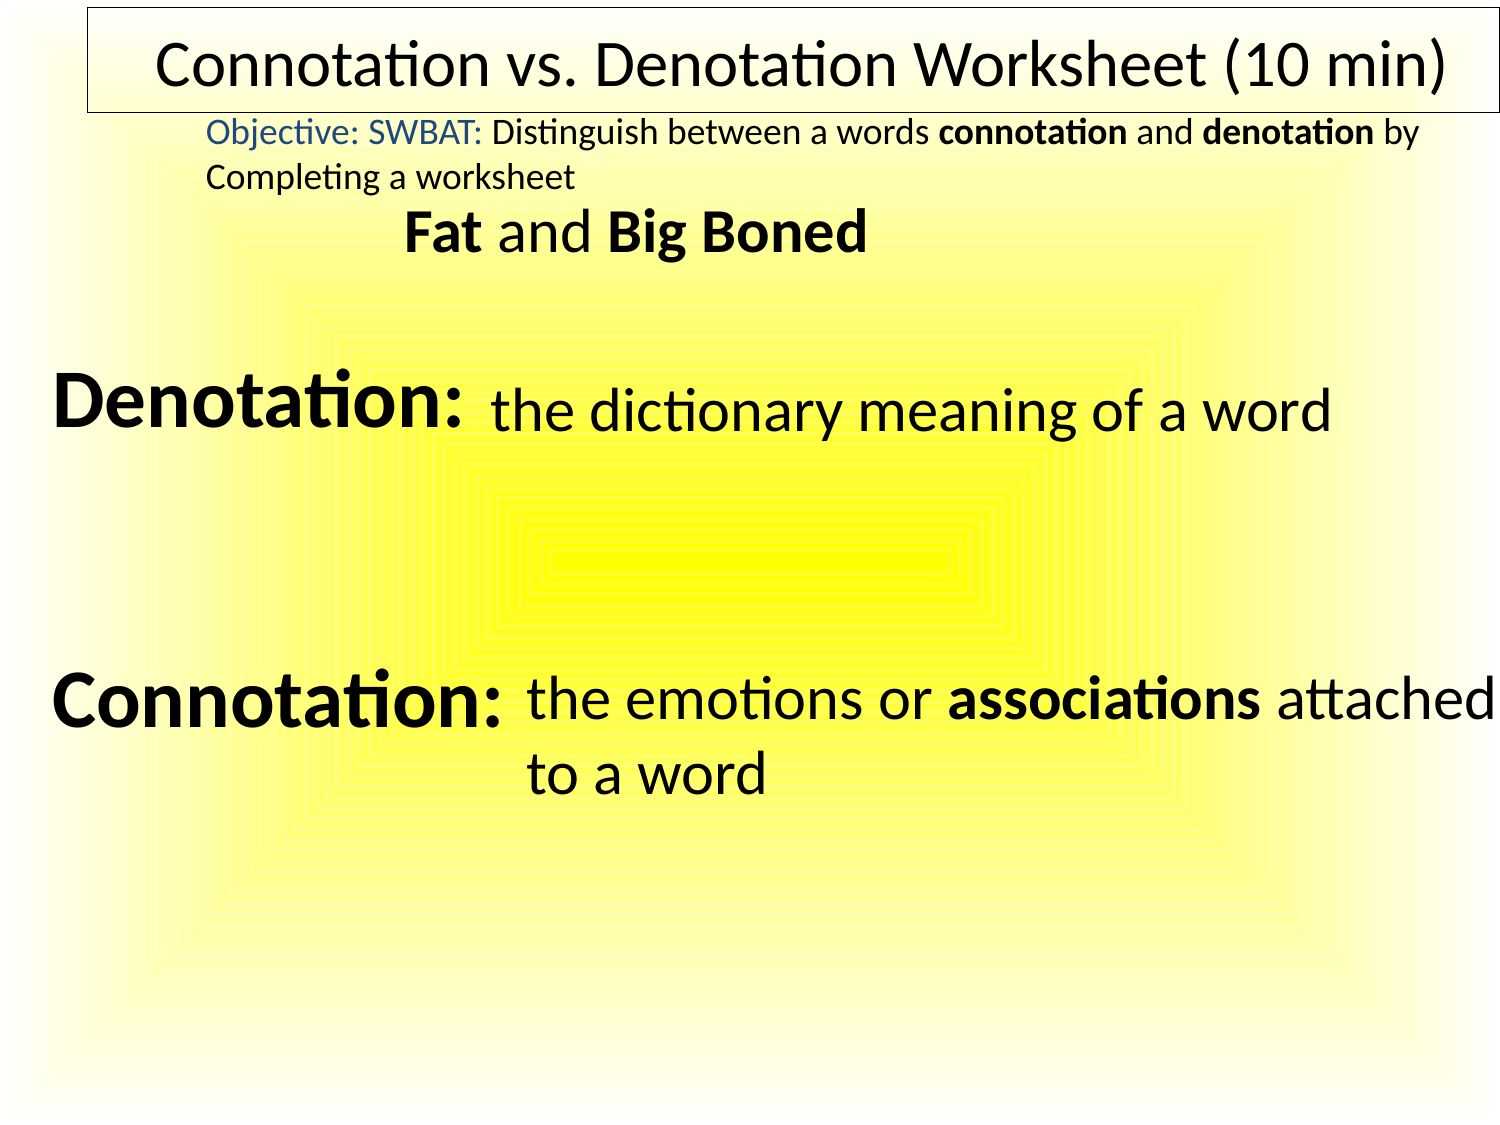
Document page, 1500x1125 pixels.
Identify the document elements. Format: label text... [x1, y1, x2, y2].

text_box Objective: SWBAT: Distinguish between a words connotation and denotation by Completing a worksheet [12, 99, 1488, 295]
text_box the dictionary meaning of a word [475, 361, 1349, 452]
title Connotation vs. Denotation Worksheet (10 min) [87, 7, 1500, 113]
text_box Denotation: Connotation: [37, 336, 913, 1125]
text_box the emotions or associations attached to a word [511, 649, 1500, 815]
